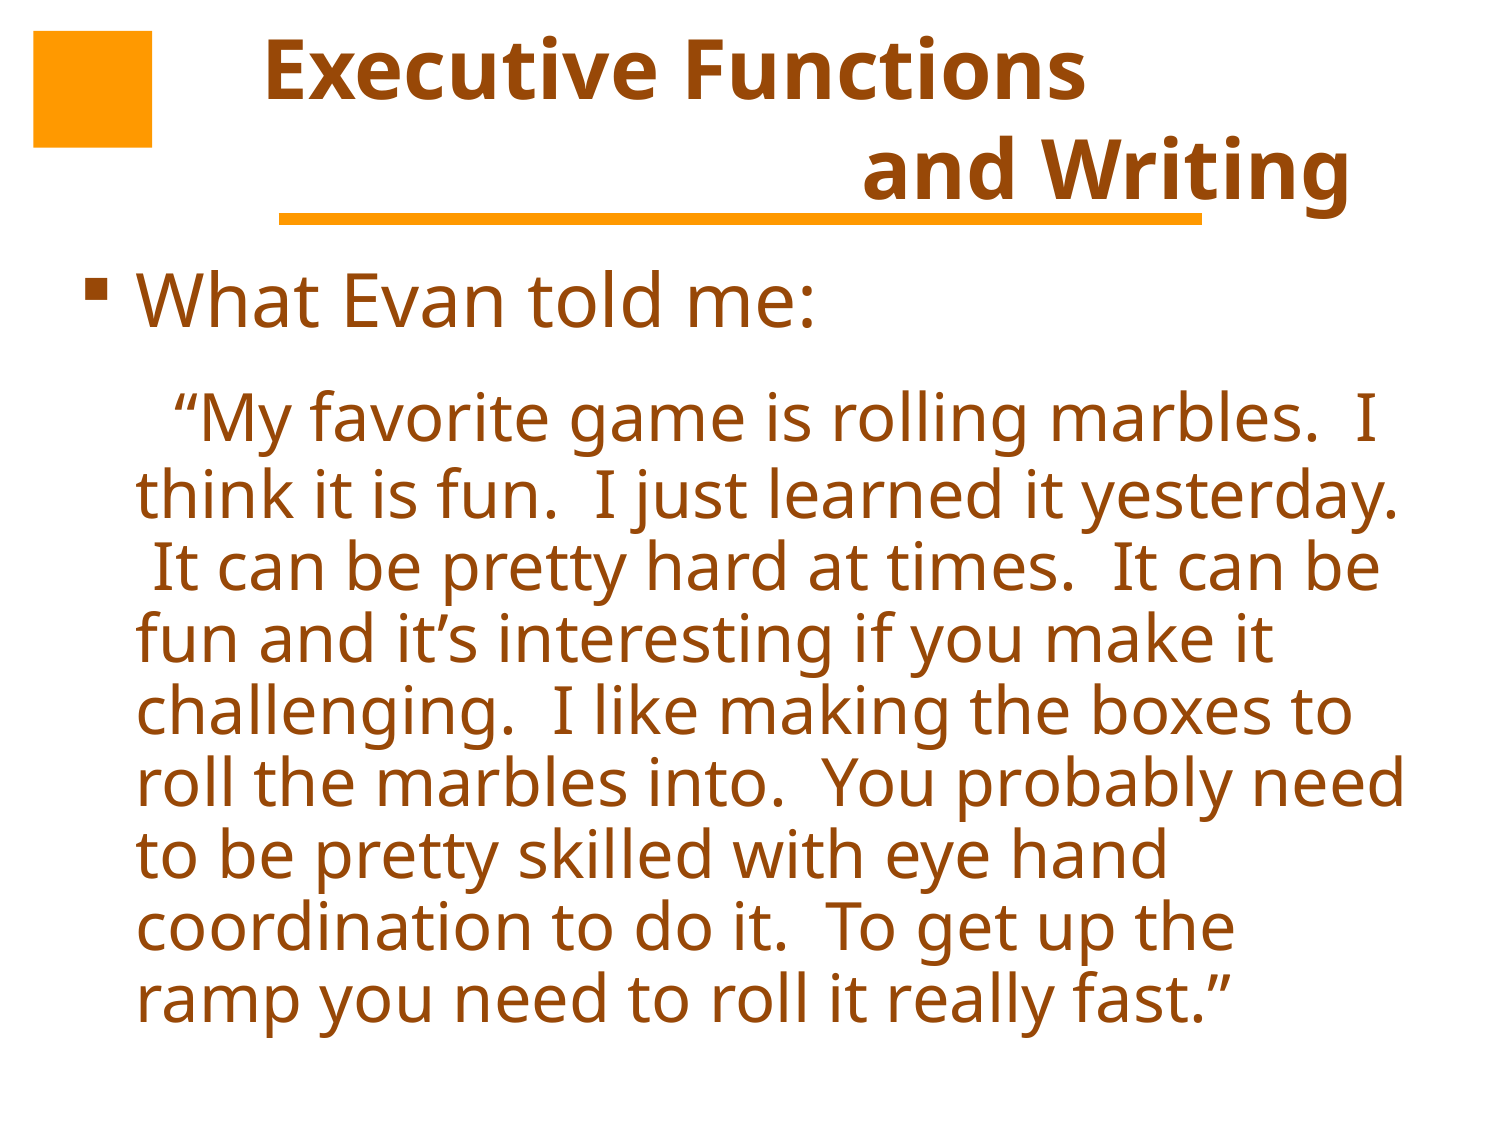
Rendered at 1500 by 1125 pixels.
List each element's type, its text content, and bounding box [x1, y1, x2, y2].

text_box [31, 29, 154, 150]
title Executive Functions and Writing [246, 18, 1373, 214]
list What Evan told me: “My favorite game is rolling marbles. I think it is fun. I just learned it yesterday. It can be pretty hard at times. It can be fun and it’s interesting if you make it challenging. I like making the boxes to roll the marbles into. You probably need to be pretty skilled with eye hand coordination to do it. To get up the ramp you need to roll it really fast.” [64, 255, 1427, 994]
